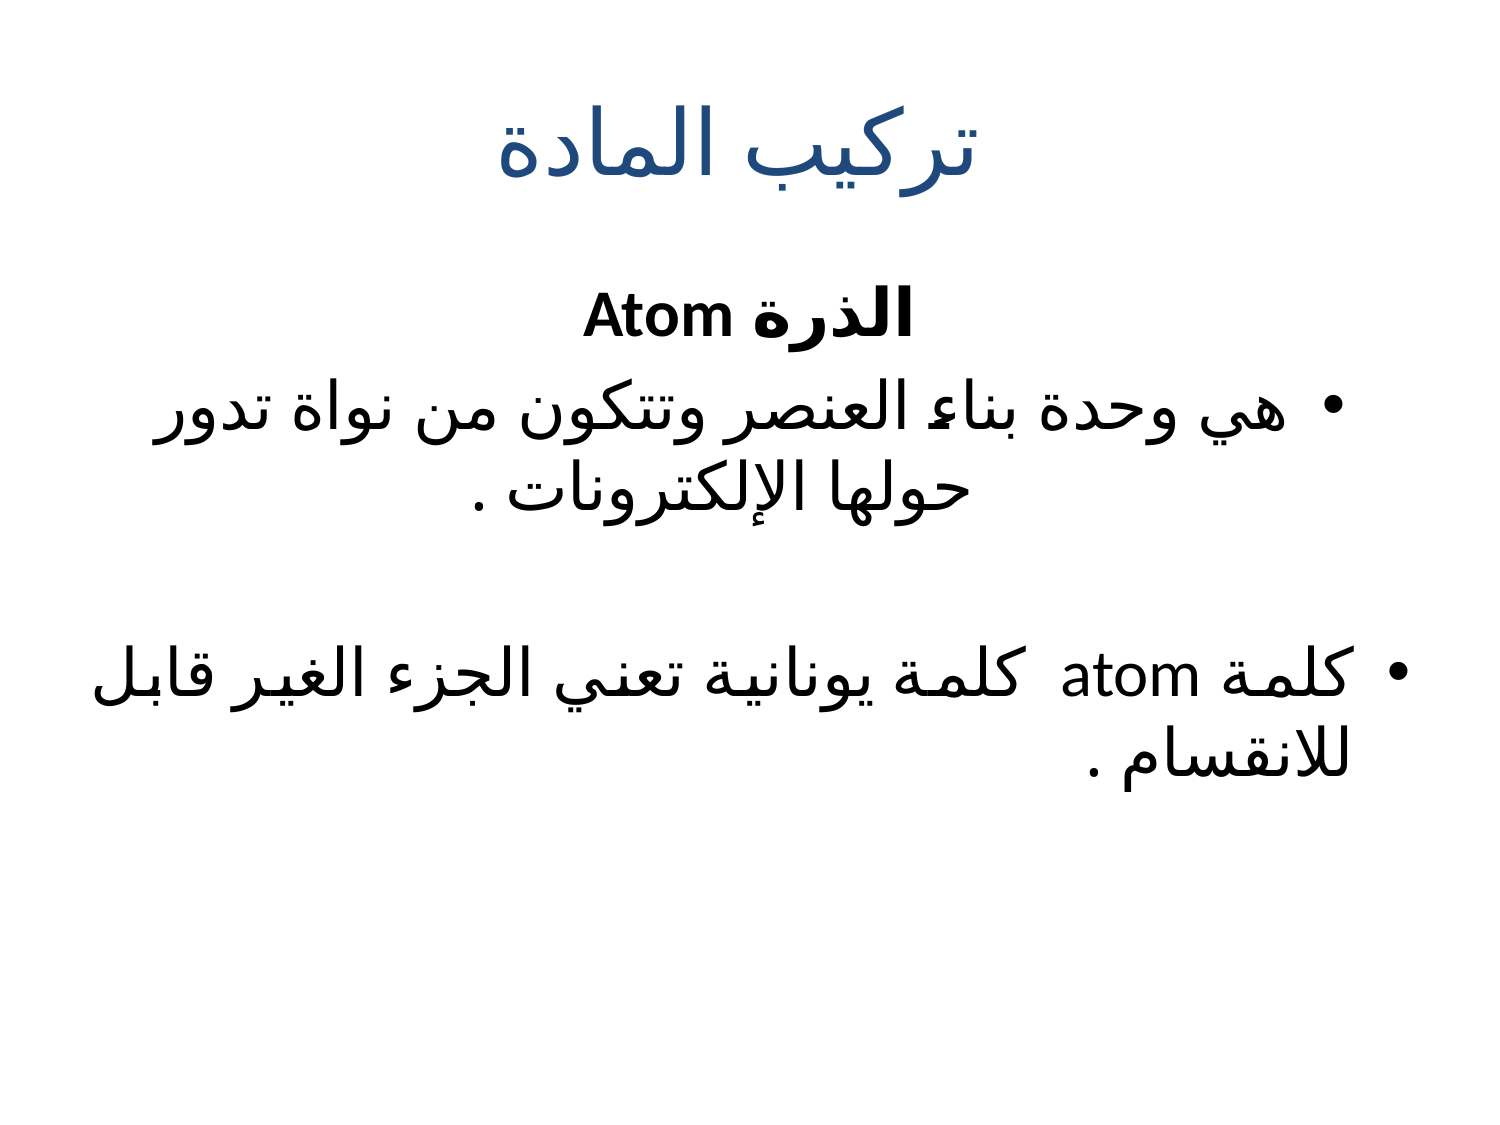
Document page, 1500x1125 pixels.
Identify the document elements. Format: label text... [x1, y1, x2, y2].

list الذرة Atom هي وحدة بناء العنصر وتتكون من نواة تدور حولها الإلكترونات . كلمة atom كلمة يونانية تعني الجزء الغير قابل للانقسام . [75, 262, 1425, 1005]
title تركيب المادة [75, 45, 1425, 233]
